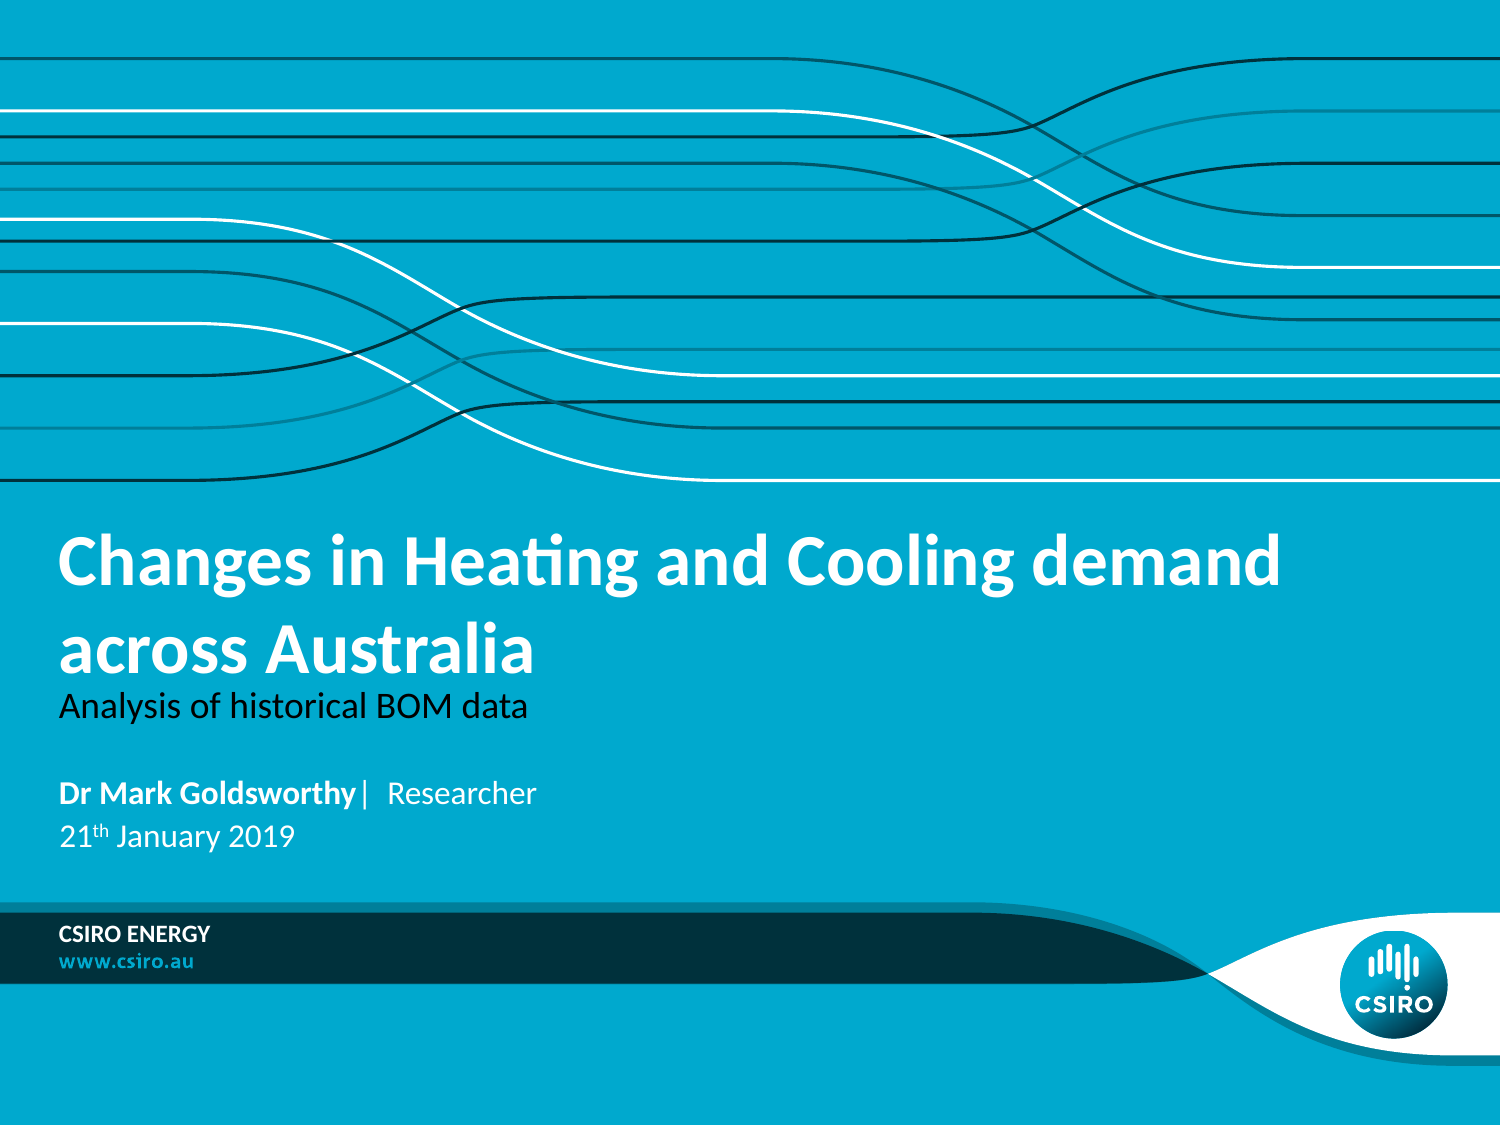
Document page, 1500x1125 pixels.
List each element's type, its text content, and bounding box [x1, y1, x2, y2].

text_box Dr Mark Goldsworthy| Researcher [59, 771, 1379, 813]
list CSIRO ENERGY [59, 922, 839, 947]
title Changes in Heating and Cooling demand across Australia [59, 511, 1449, 592]
text_box 21th January 2019 [59, 814, 1379, 856]
text_box Analysis of historical BOM data [43, 673, 545, 734]
text_box [59, 592, 1449, 692]
